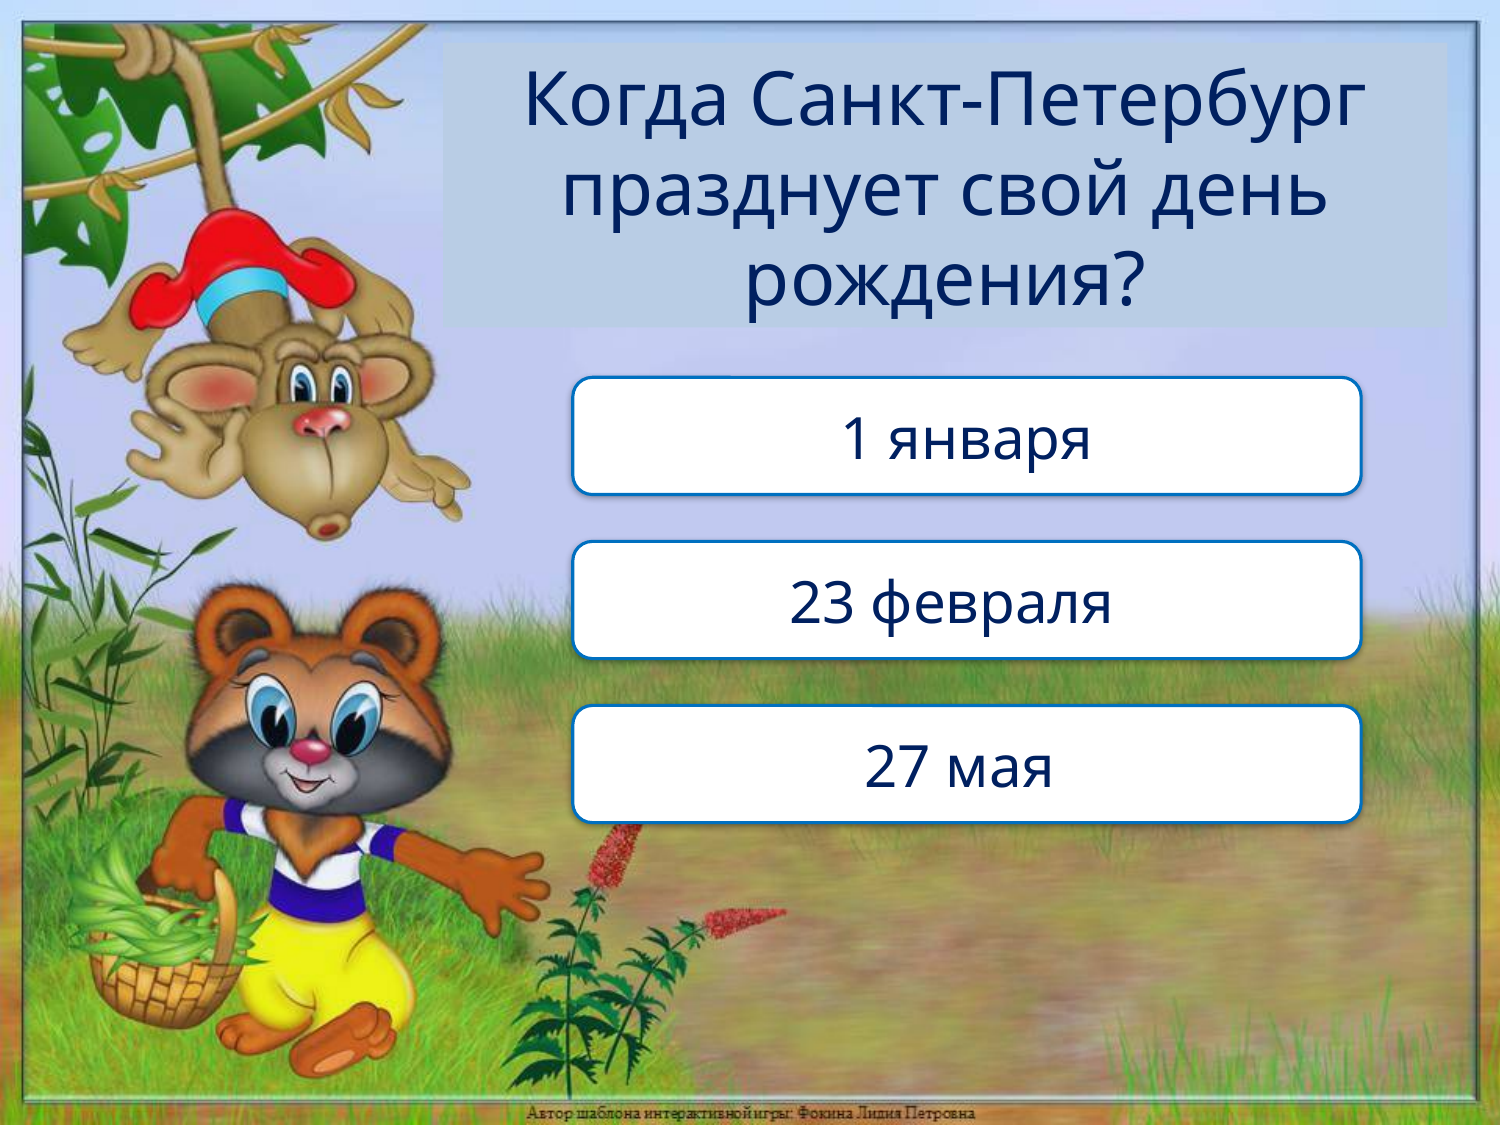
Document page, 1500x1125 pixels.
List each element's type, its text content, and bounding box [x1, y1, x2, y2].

picture [0, 0, 1500, 1125]
text_box 1 января [571, 376, 1362, 496]
text_box 23 февраля [571, 540, 1362, 660]
text_box Когда Санкт-Петербург празднует свой день рождения? [443, 42, 1448, 328]
text_box 27 мая [571, 704, 1362, 824]
